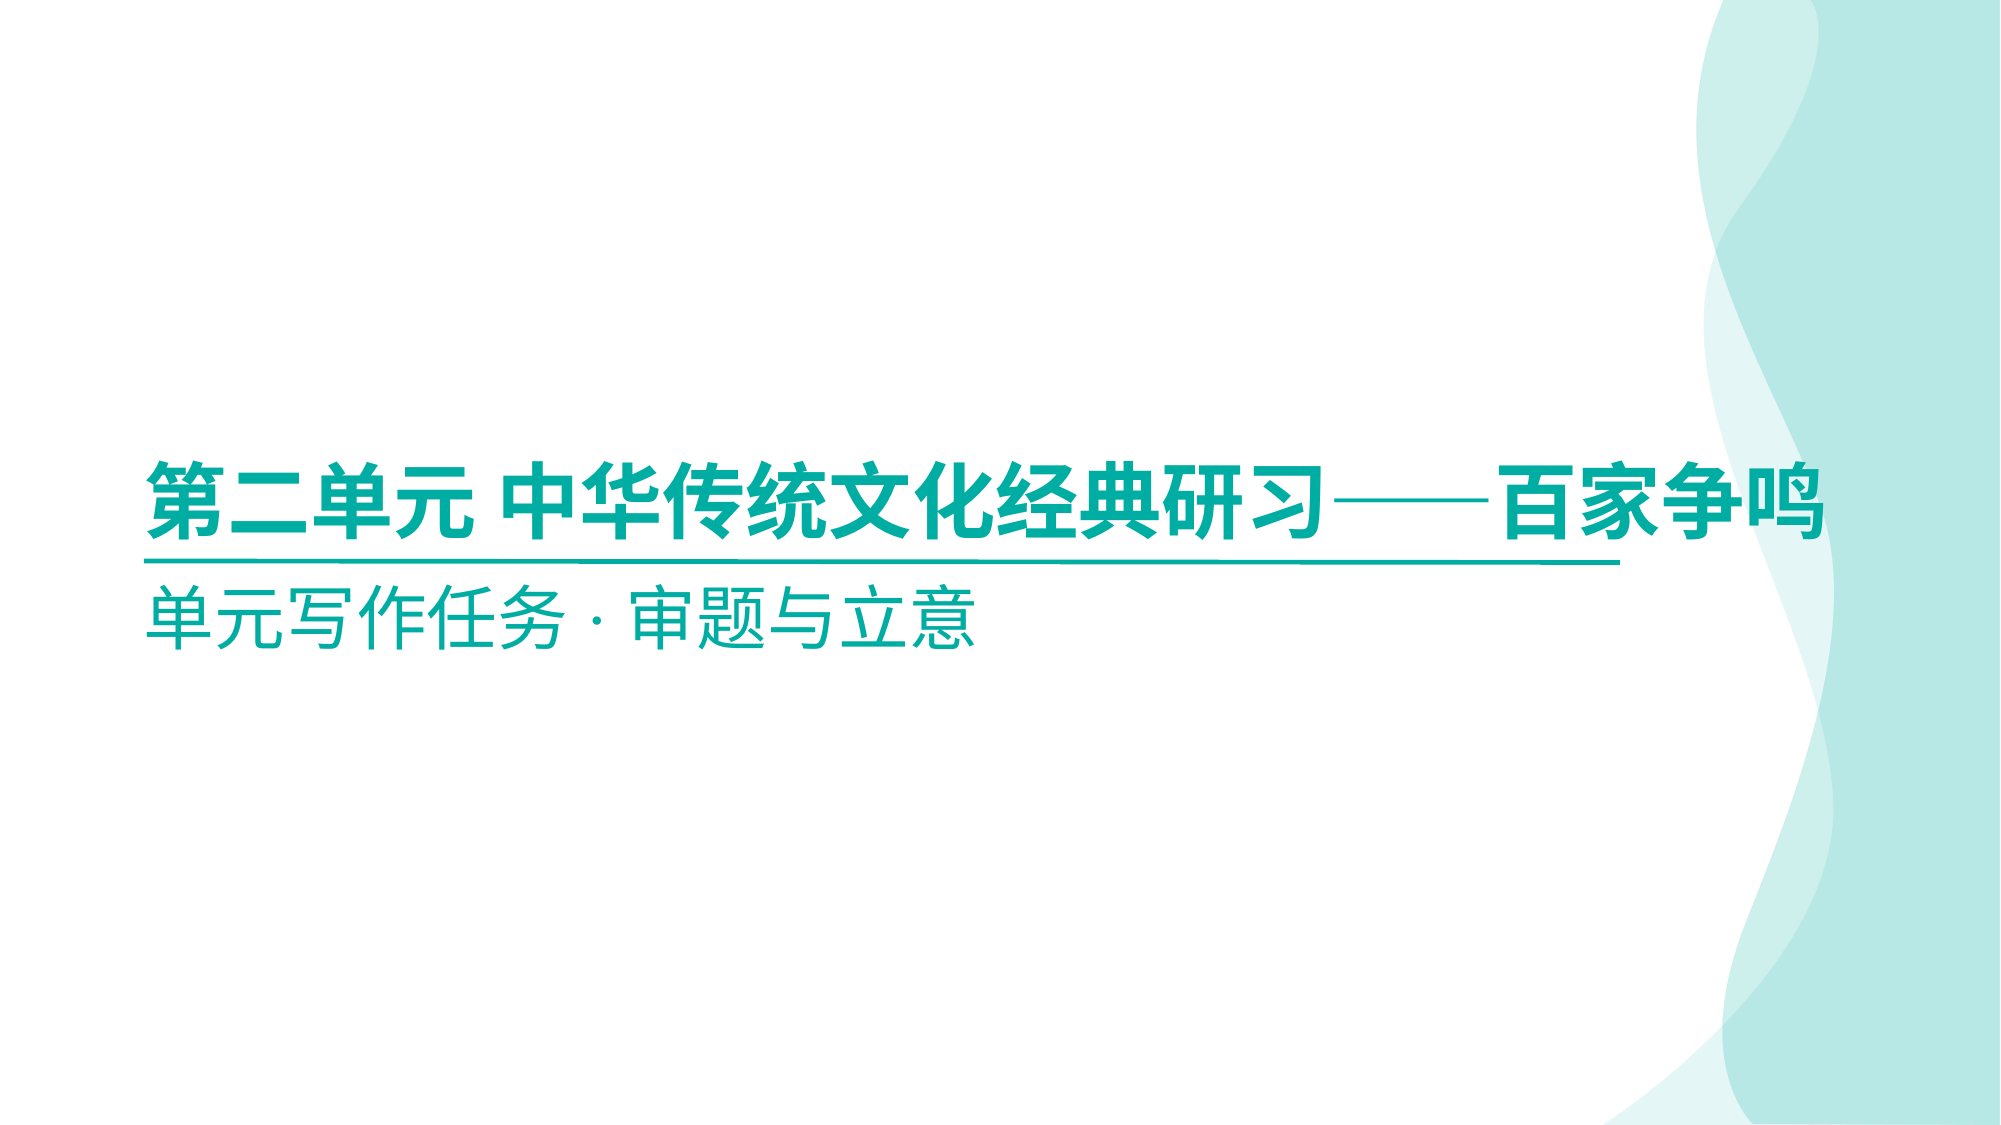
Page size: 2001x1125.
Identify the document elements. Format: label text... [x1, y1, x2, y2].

text_box 第二单元 中华传统文化经典研习——百家争鸣 [143, 430, 1946, 549]
text_box 单元写作任务·审题与立意 [143, 572, 1946, 744]
picture [0, 0, 2000, 1125]
